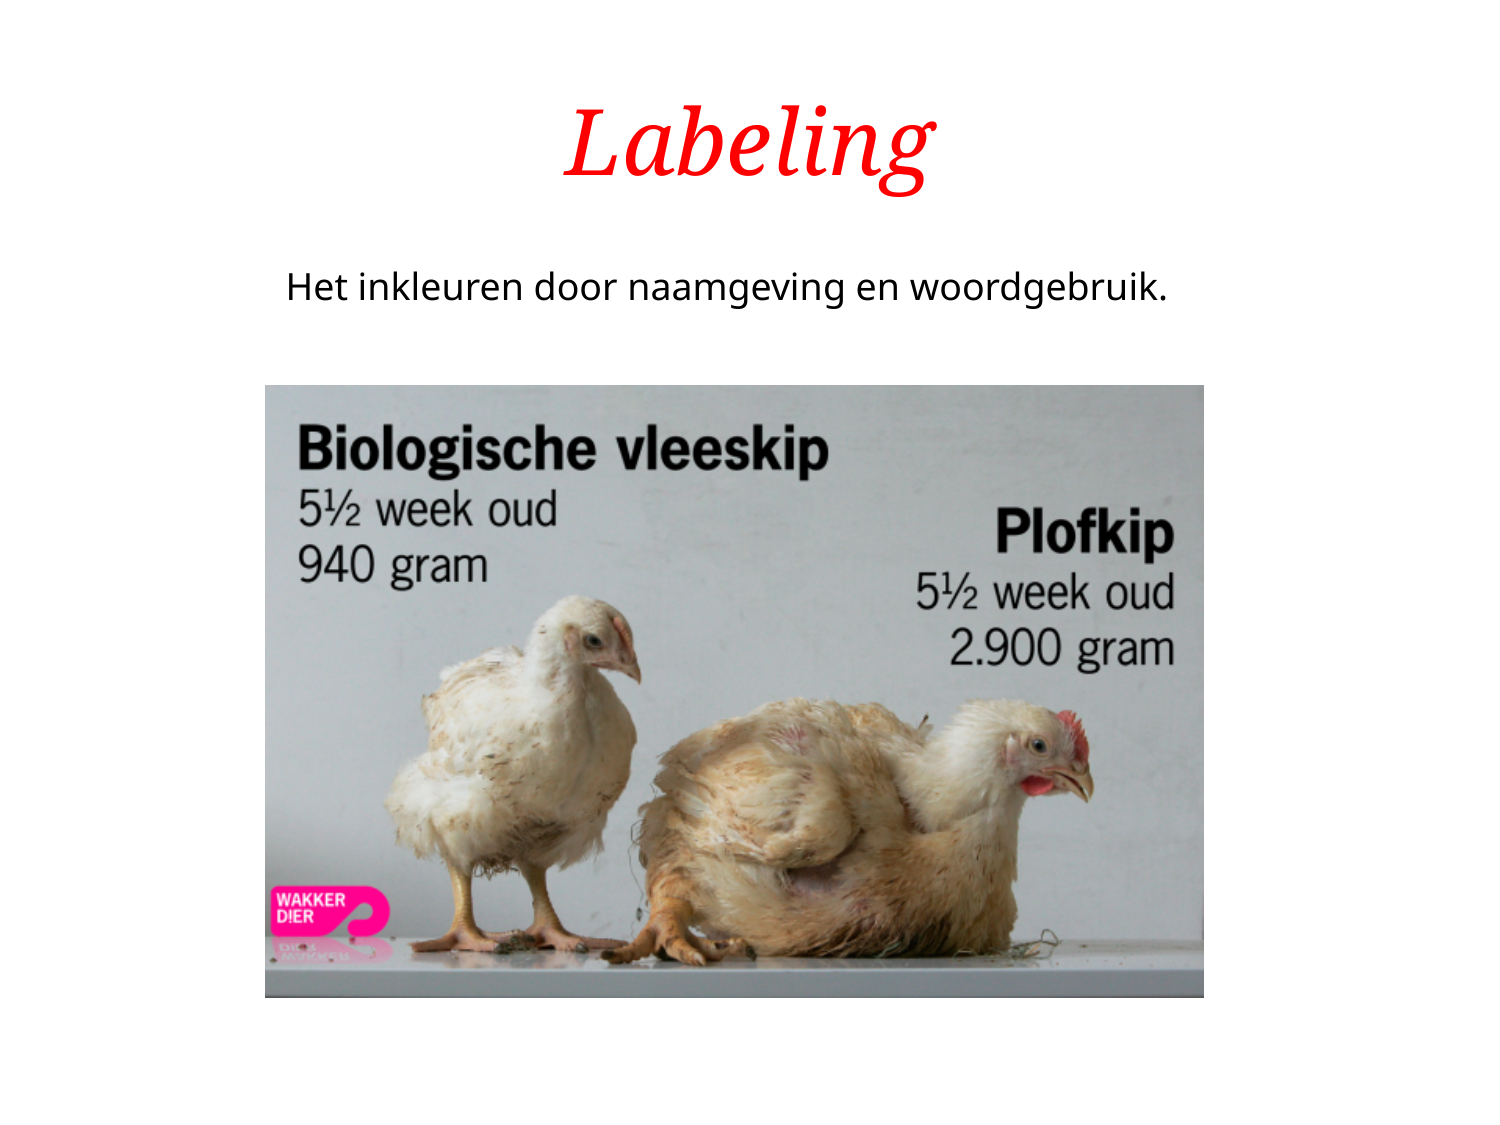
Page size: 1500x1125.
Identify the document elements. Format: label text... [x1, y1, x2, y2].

title Labeling [75, 45, 1425, 233]
text_box Het inkleuren door naamgeving en woordgebruik. [171, 255, 1294, 315]
picture [265, 385, 1204, 999]
